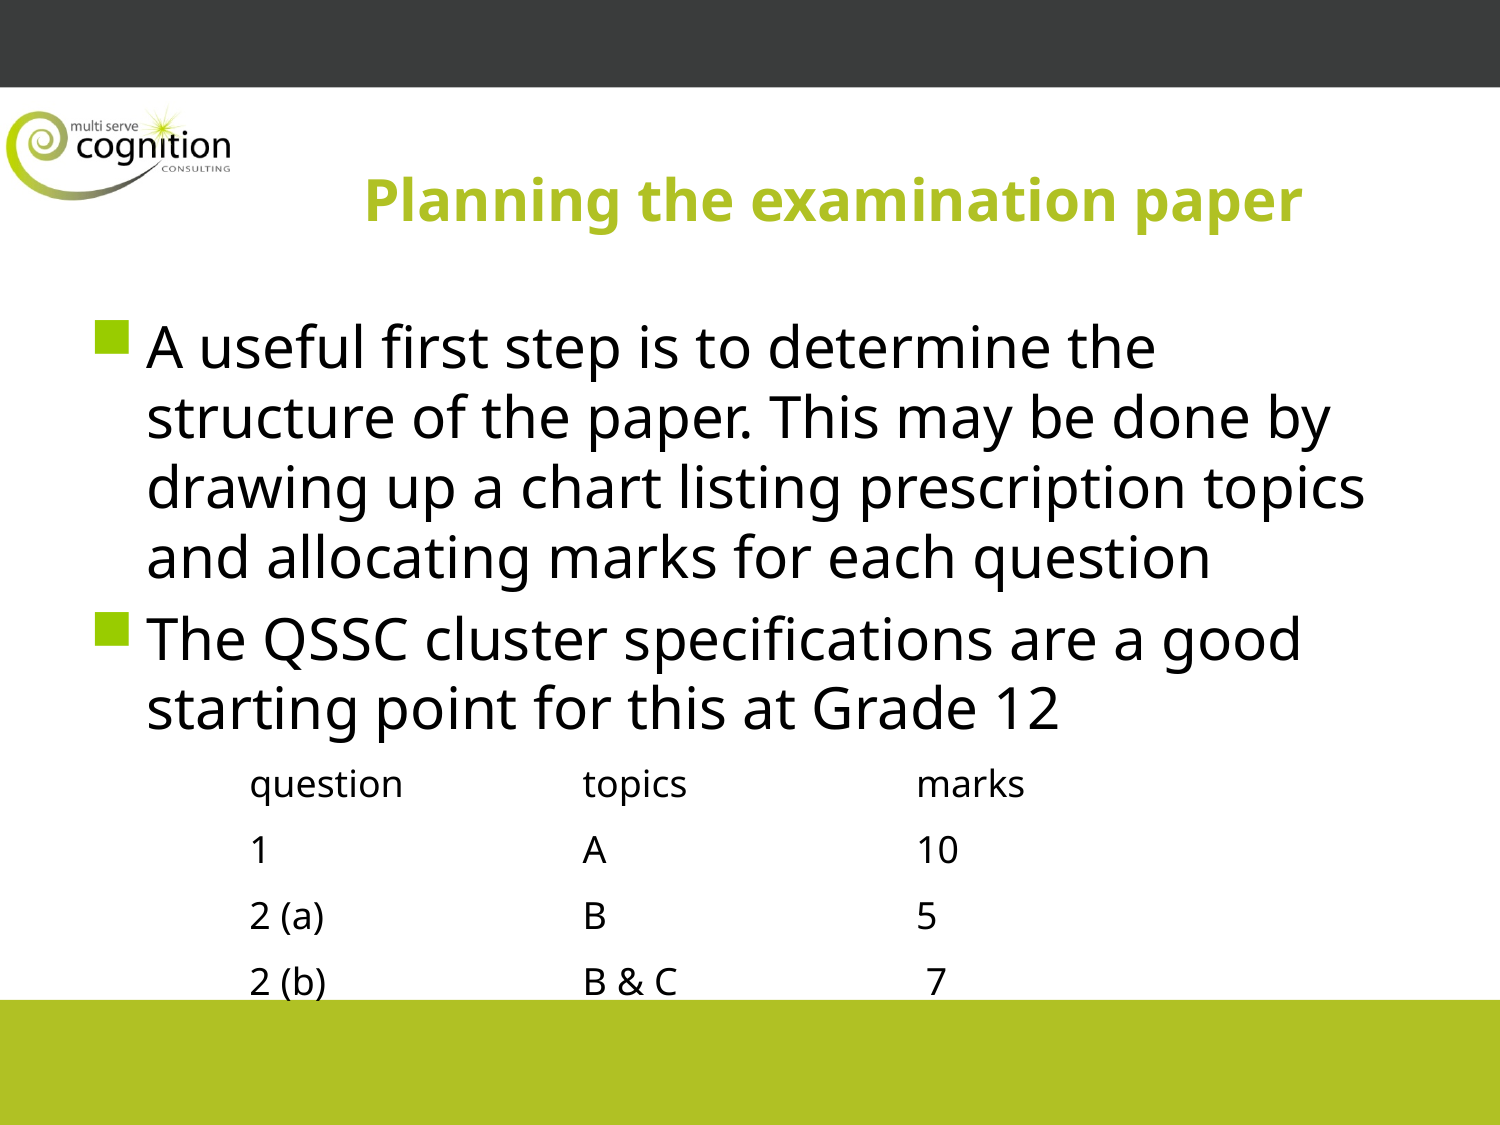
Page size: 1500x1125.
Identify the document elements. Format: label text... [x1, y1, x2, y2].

picture [0, 101, 237, 207]
table_cell B & C [568, 948, 901, 1014]
table_cell 10 [901, 816, 1234, 882]
table_cell 1 [234, 816, 568, 882]
table_header question [234, 750, 568, 816]
table_header marks [901, 750, 1234, 816]
list A useful first step is to determine the structure of the paper. This may be done by drawing up a chart listing prescription topics and allocating marks for each question The QSSC cluster specifications are a good starting point for this at Grade 12 [74, 302, 1426, 977]
table_cell 7 [901, 948, 1234, 1014]
table_cell B [568, 882, 901, 948]
table_cell 5 [901, 882, 1234, 948]
table_header topics [568, 750, 901, 816]
title Planning the examination paper [241, 113, 1426, 283]
table_cell 2 (a) [234, 882, 568, 948]
table_cell A [568, 816, 901, 882]
table_cell 2 (b) [234, 948, 568, 1014]
